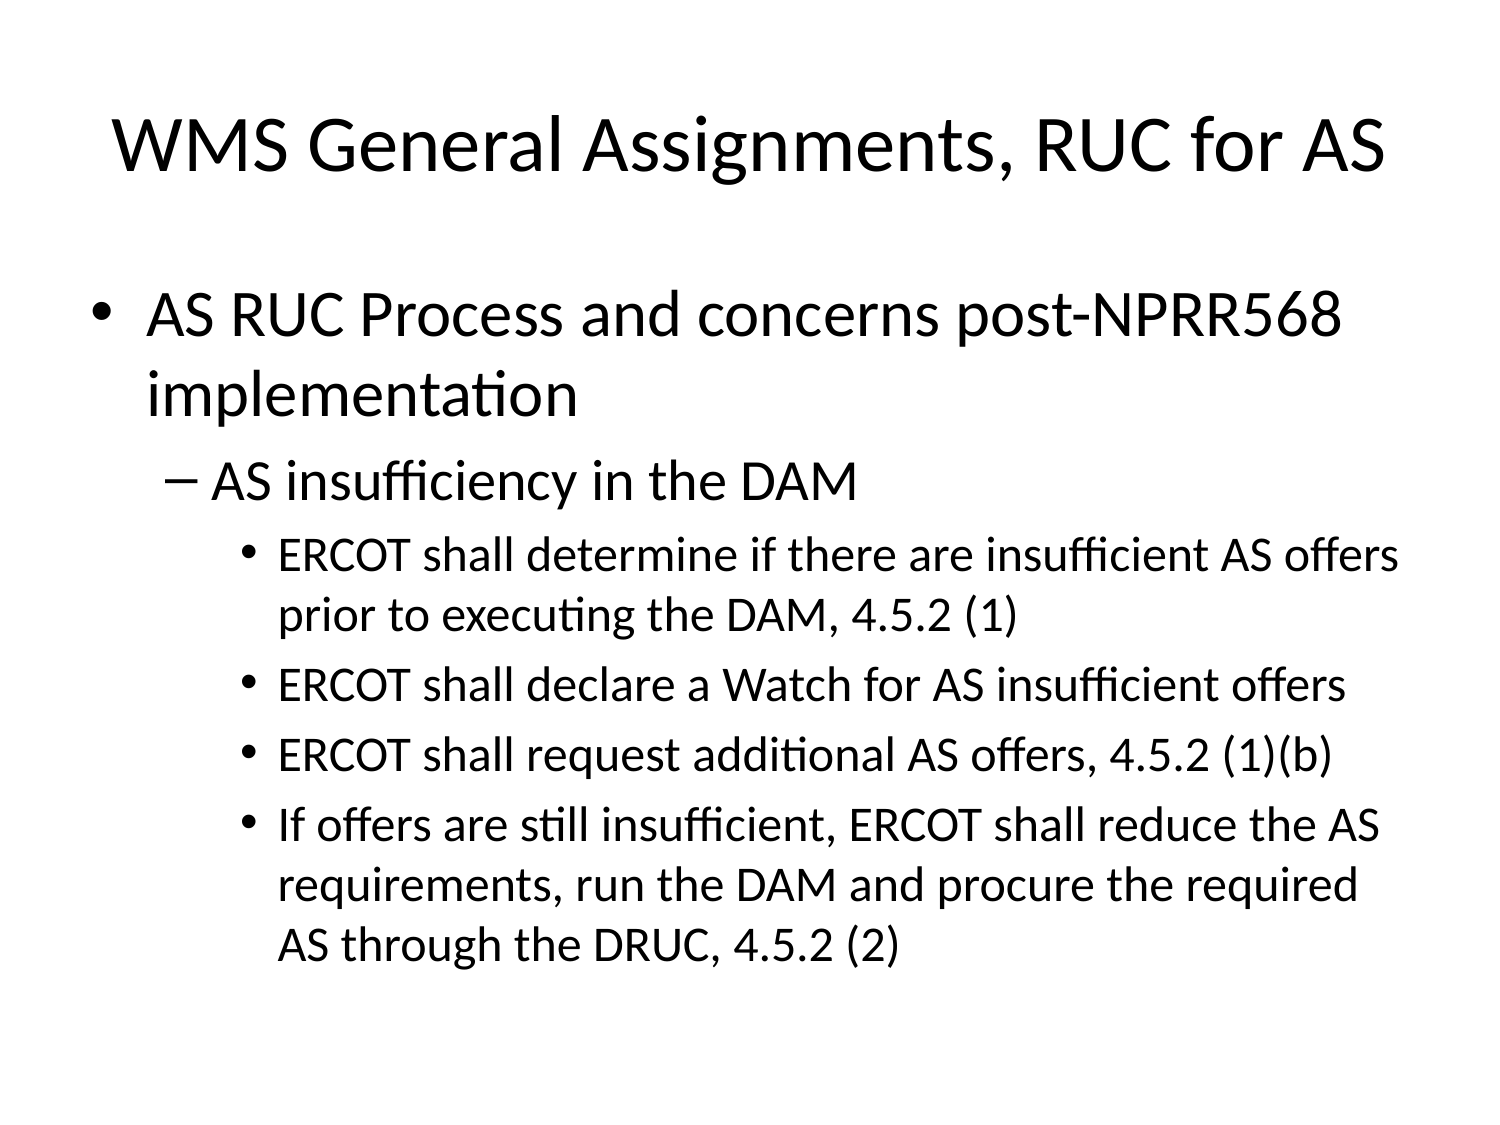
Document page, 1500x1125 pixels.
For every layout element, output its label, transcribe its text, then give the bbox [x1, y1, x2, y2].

list AS RUC Process and concerns post-NPRR568 implementation AS insufficiency in the DAM ERCOT shall determine if there are insufficient AS offers prior to executing the DAM, 4.5.2 (1) ERCOT shall declare a Watch for AS insufficient offers ERCOT shall request additional AS offers, 4.5.2 (1)(b) If offers are still insufficient, ERCOT shall reduce the AS requirements, run the DAM and procure the required AS through the DRUC, 4.5.2 (2) [75, 262, 1425, 1005]
title WMS General Assignments, RUC for AS [75, 45, 1425, 233]
